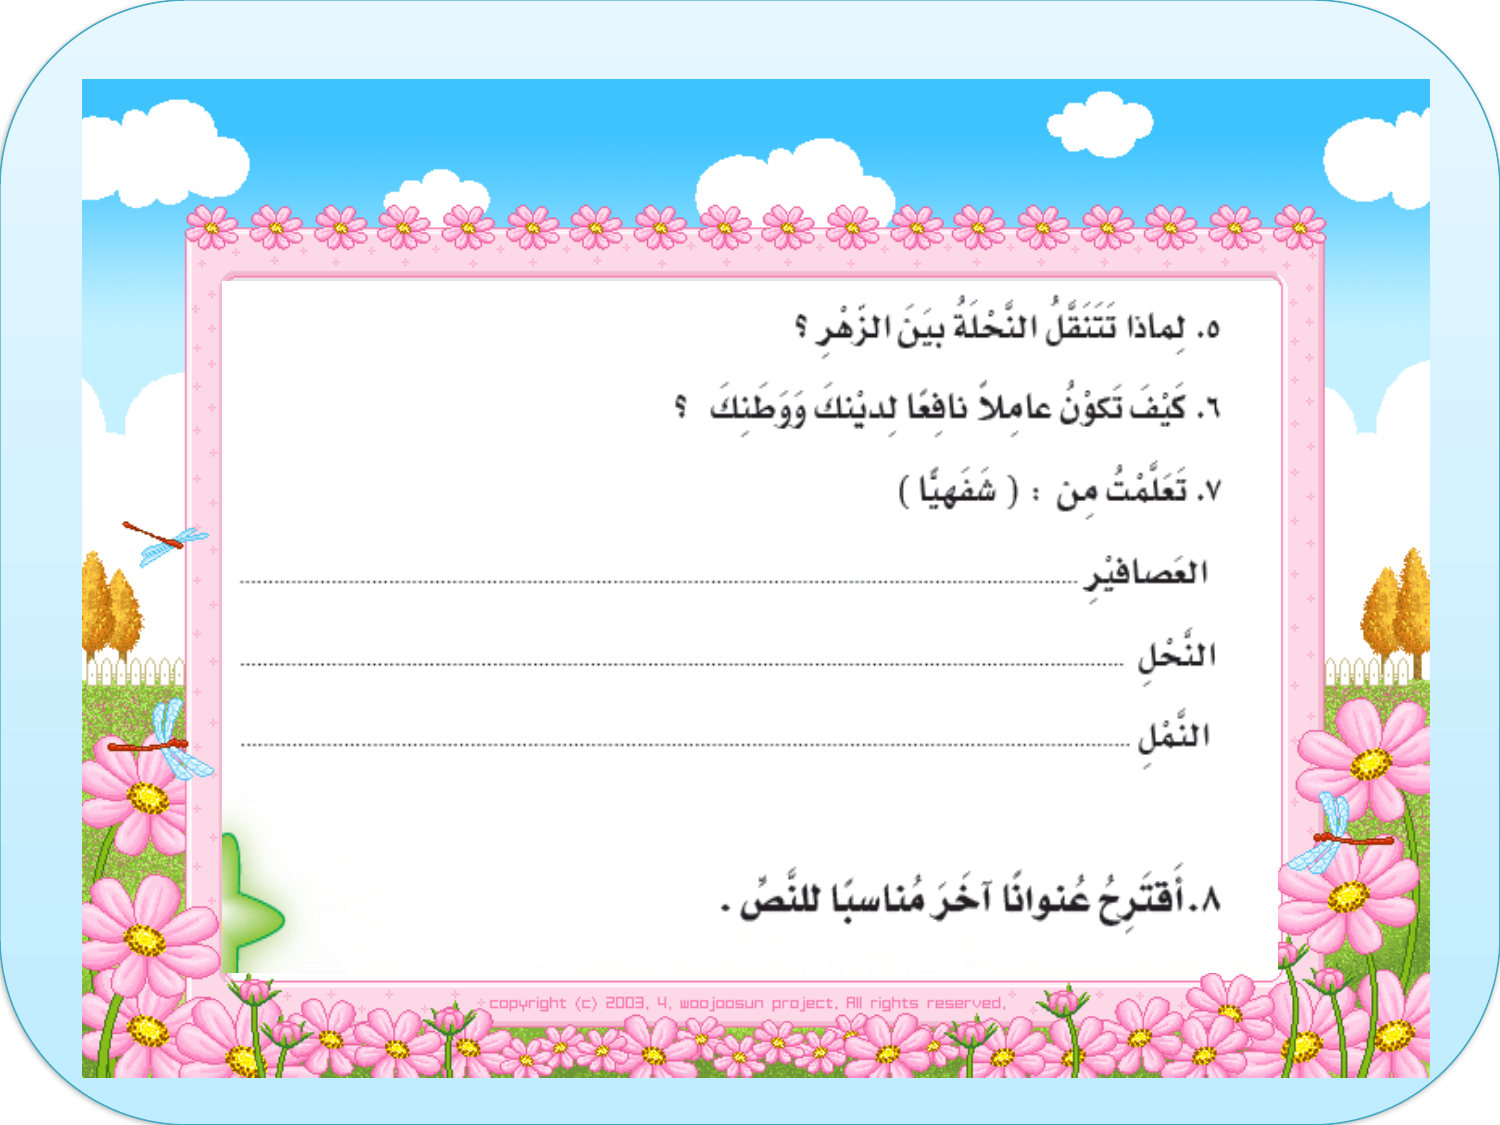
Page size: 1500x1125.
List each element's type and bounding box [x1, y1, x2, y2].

picture [81, 79, 1430, 1079]
text_box [0, 0, 1500, 1125]
